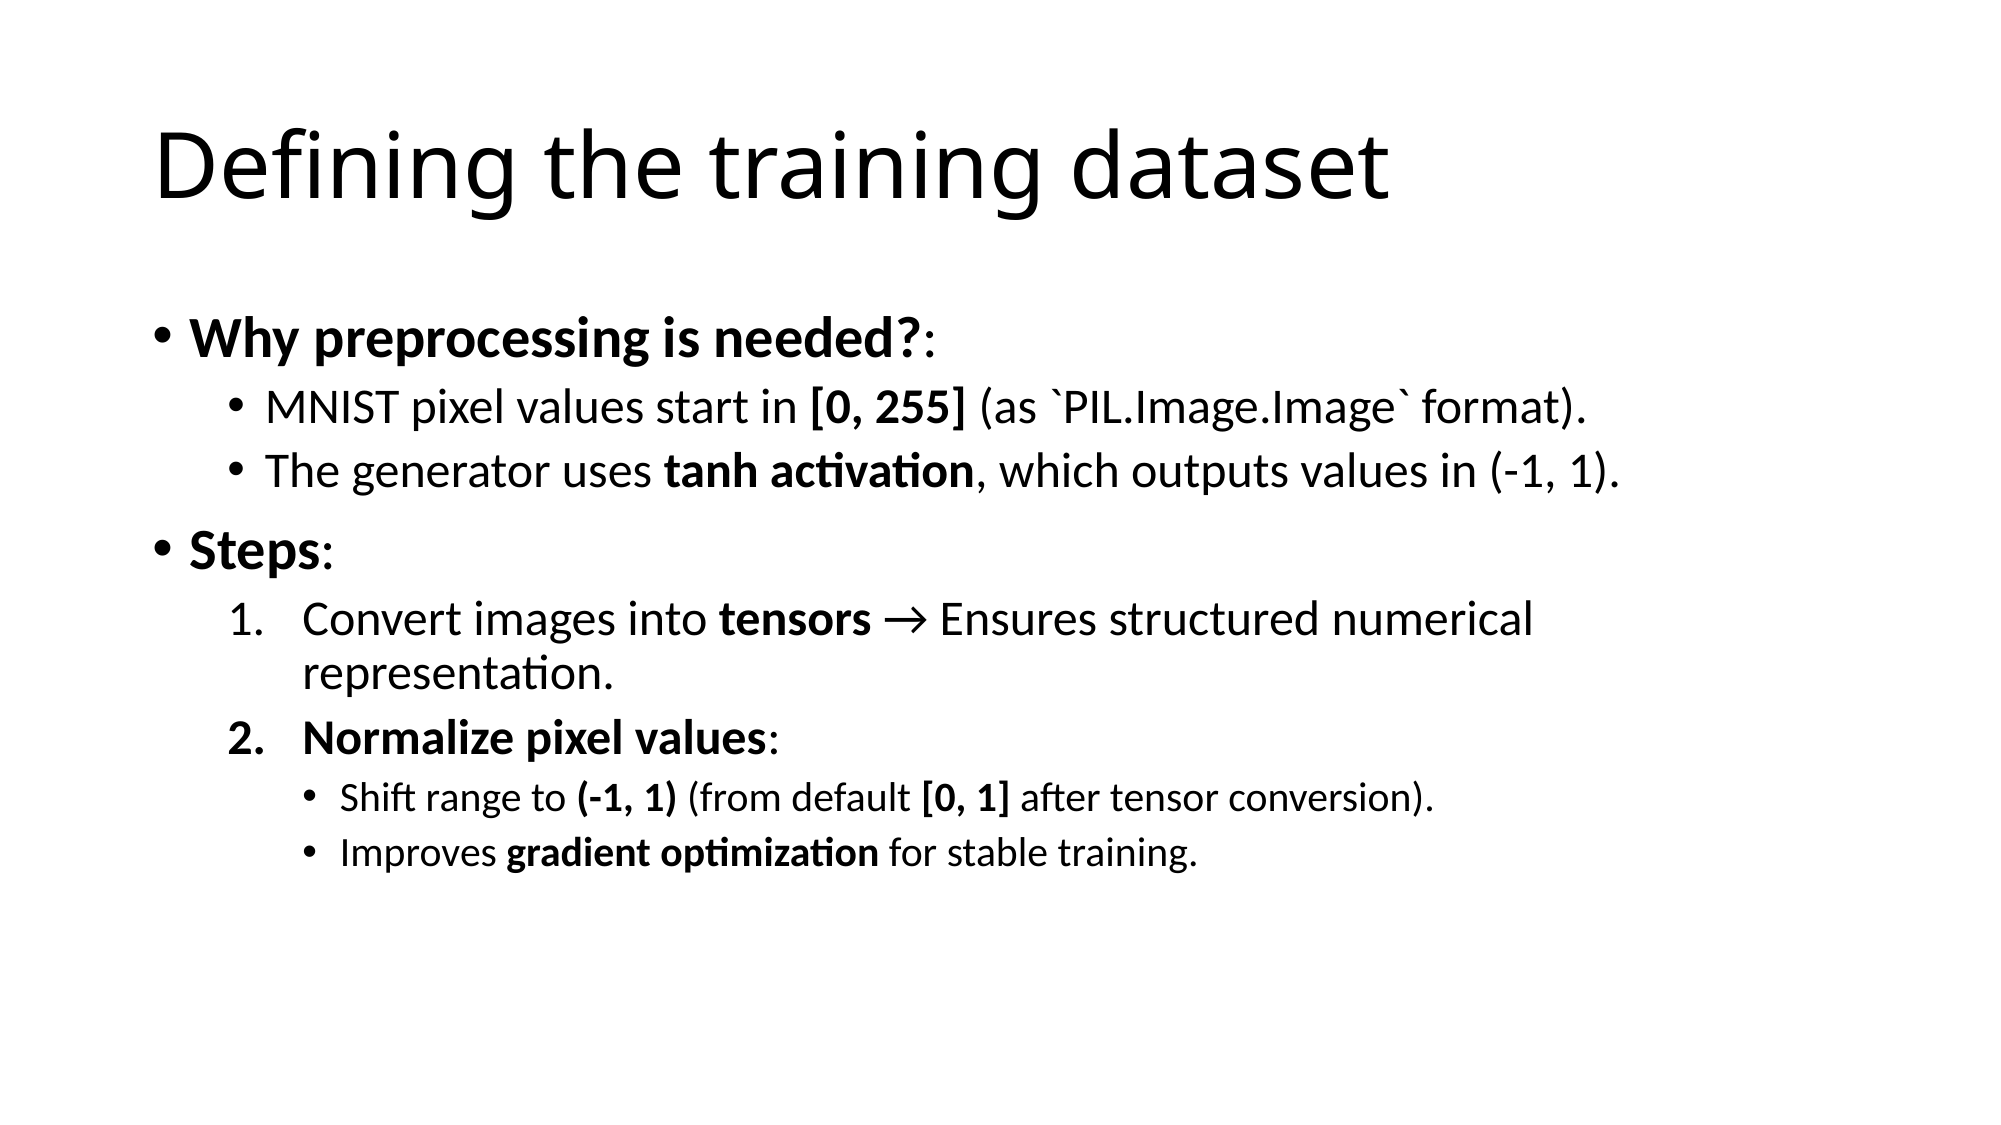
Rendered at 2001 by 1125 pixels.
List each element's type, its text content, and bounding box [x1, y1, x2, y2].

list Why preprocessing is needed?: MNIST pixel values start in [0, 255] (as `PIL.Image.Image` format). The generator uses tanh activation, which outputs values in (-1, 1). Steps: Convert images into tensors → Ensures structured numerical representation. Normalize pixel values: Shift range to (-1, 1) (from default [0, 1] after tensor conversion). Improves gradient optimization for stable training. [137, 299, 1863, 1014]
title Defining the training dataset [137, 59, 1863, 278]
